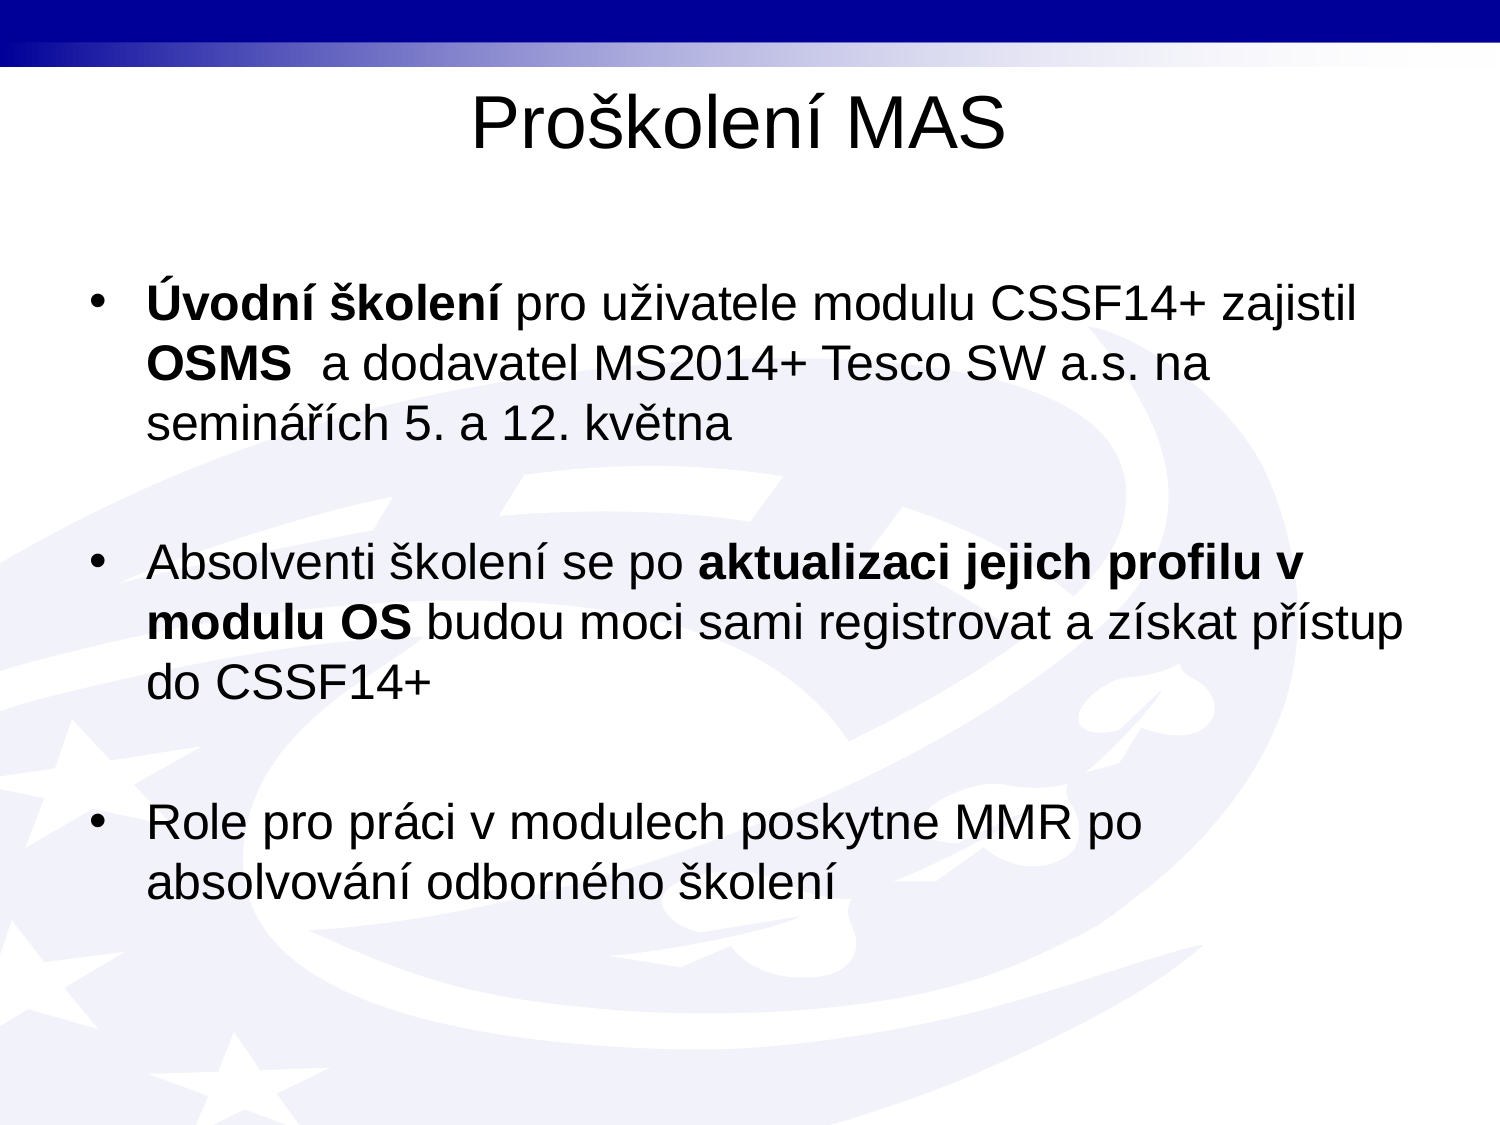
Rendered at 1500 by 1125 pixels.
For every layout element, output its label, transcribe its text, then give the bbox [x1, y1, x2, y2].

list Úvodní školení pro uživatele modulu CSSF14+ zajistil OSMS a dodavatel MS2014+ Tesco SW a.s. na seminářích 5. a 12. května Absolventi školení se po aktualizaci jejich profilu v modulu OS budou moci sami registrovat a získat přístup do CSSF14+ Role pro práci v modulech poskytne MMR po absolvování odborného školení [75, 262, 1425, 1005]
title Proškolení MAS [75, 66, 1425, 233]
